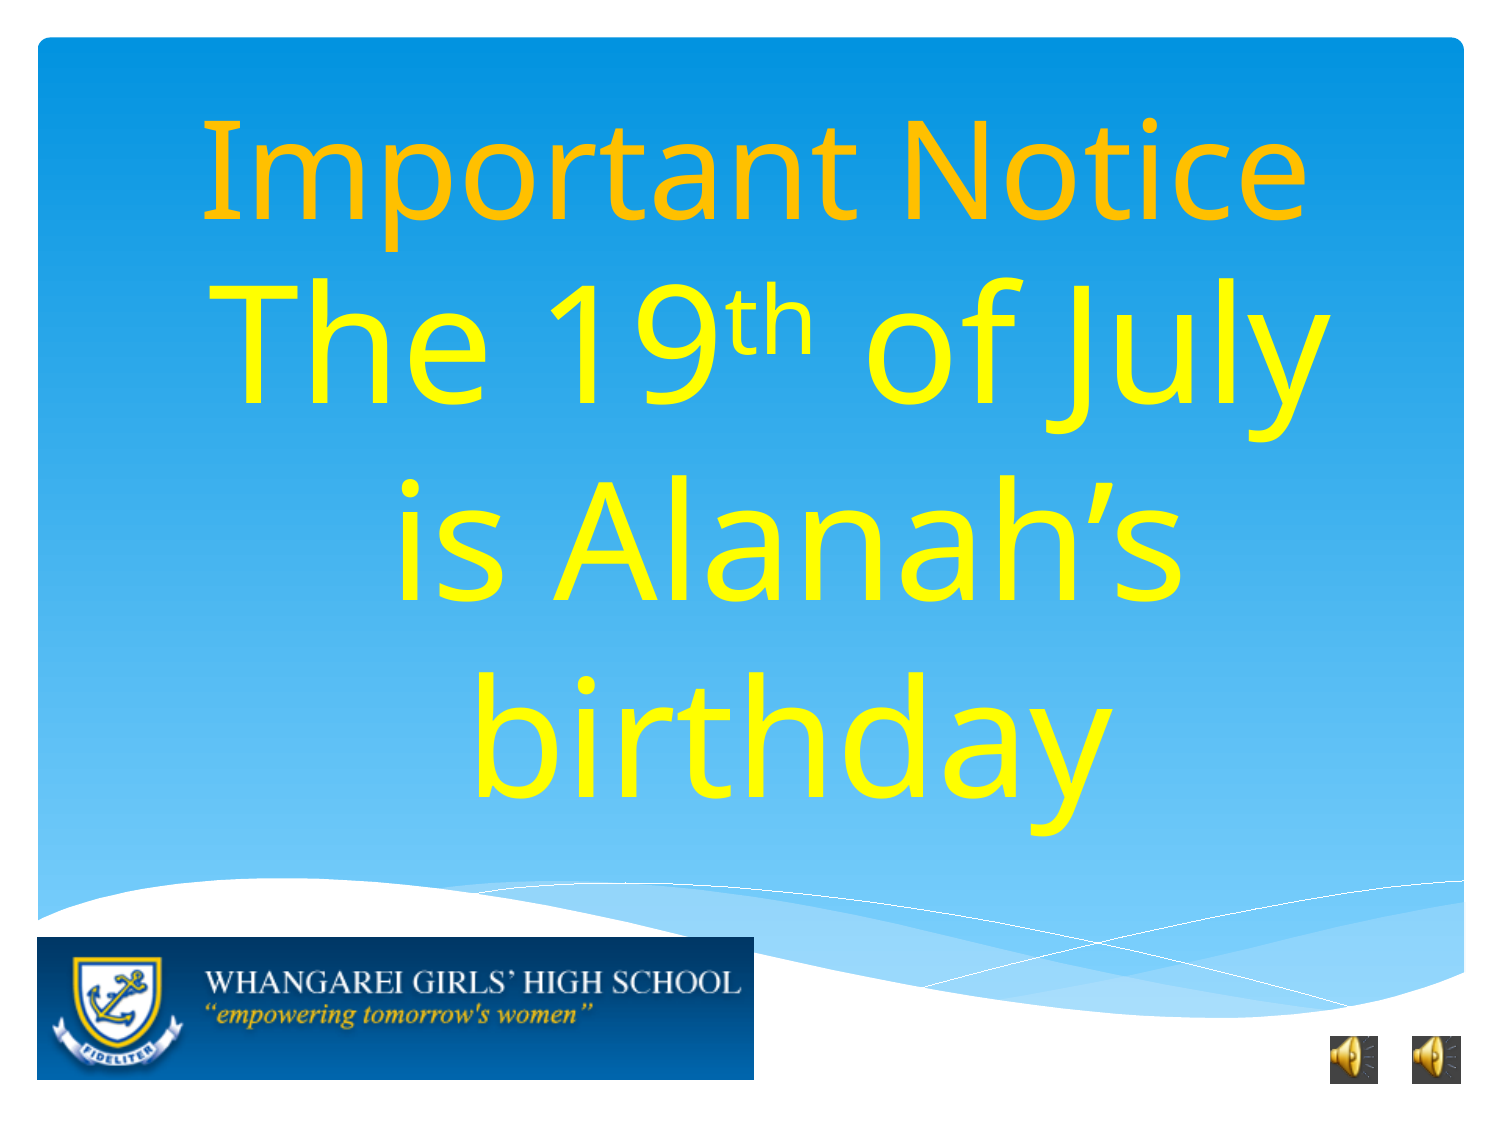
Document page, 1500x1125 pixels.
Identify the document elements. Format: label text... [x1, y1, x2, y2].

picture [1411, 1034, 1462, 1086]
text_box The 19th of July is Alanah’s birthday [149, 231, 1391, 963]
picture [37, 937, 754, 1080]
picture [1328, 1034, 1380, 1086]
text_box Important Notice [149, 37, 1362, 255]
